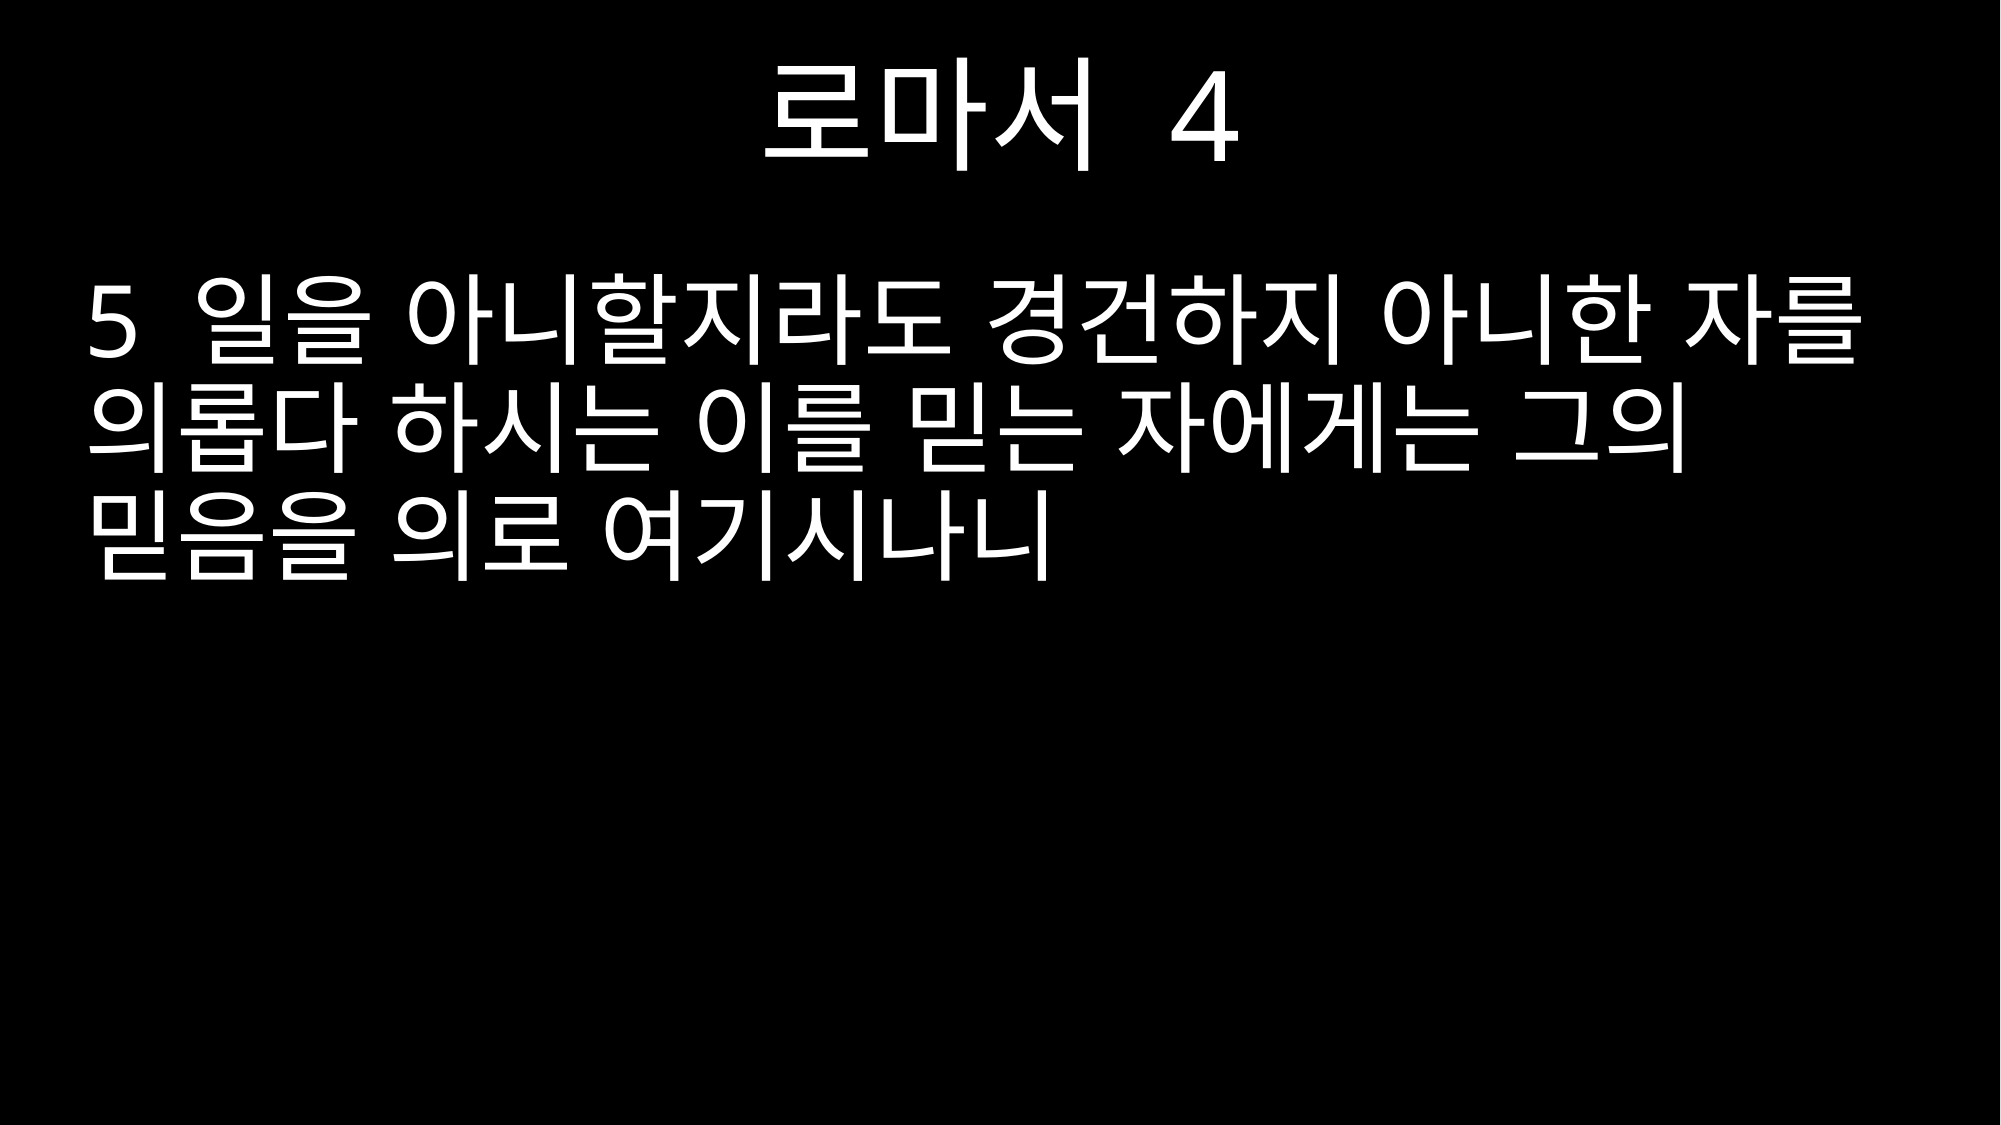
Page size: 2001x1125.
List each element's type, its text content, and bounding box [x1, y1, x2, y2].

footer 로마서 4 [0, 32, 2000, 192]
list 5 일을 아니할지라도 경건하지 아니한 자를 의롭다 하시는 이를 믿는 자에게는 그의 믿음을 의로 여기시나니 [69, 263, 1953, 423]
picture [0, 0, 2001, 1125]
